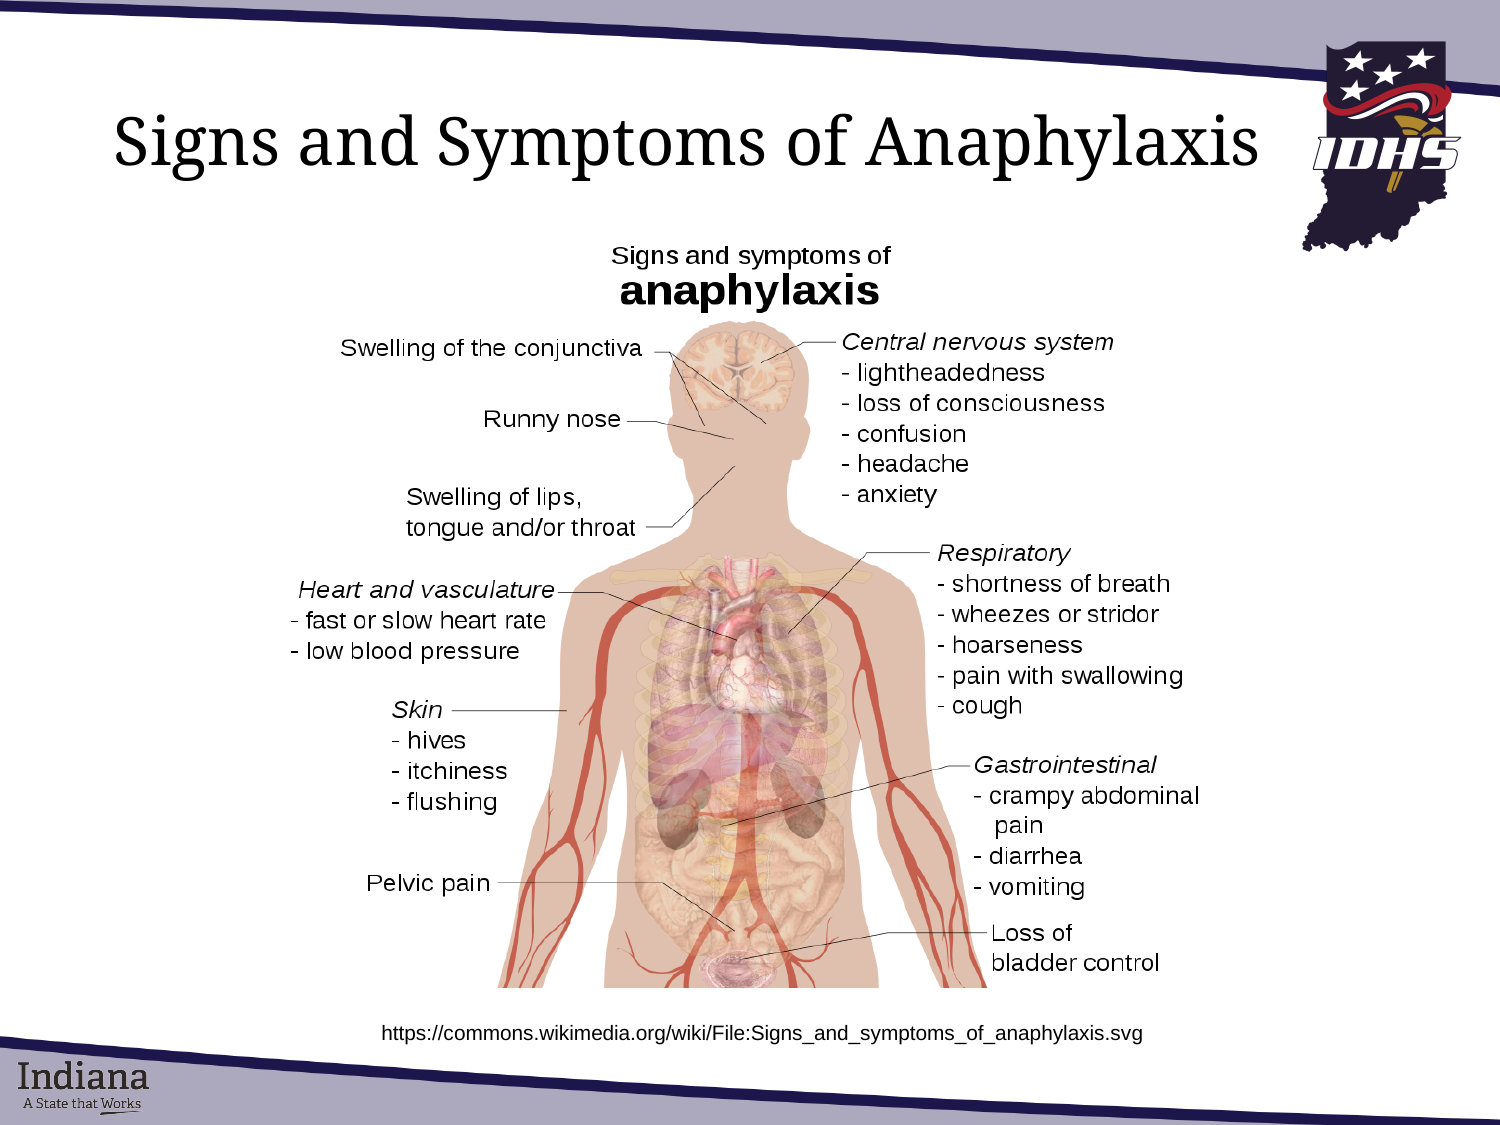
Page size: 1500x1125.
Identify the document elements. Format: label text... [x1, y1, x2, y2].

text_box https://commons.wikimedia.org/wiki/File:Signs_and_symptoms_of_anaphylaxis.svg [366, 1012, 1158, 1053]
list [274, 234, 1226, 988]
picture [0, 0, 1500, 1125]
title Signs and Symptoms of Anaphylaxis [75, 45, 1300, 233]
